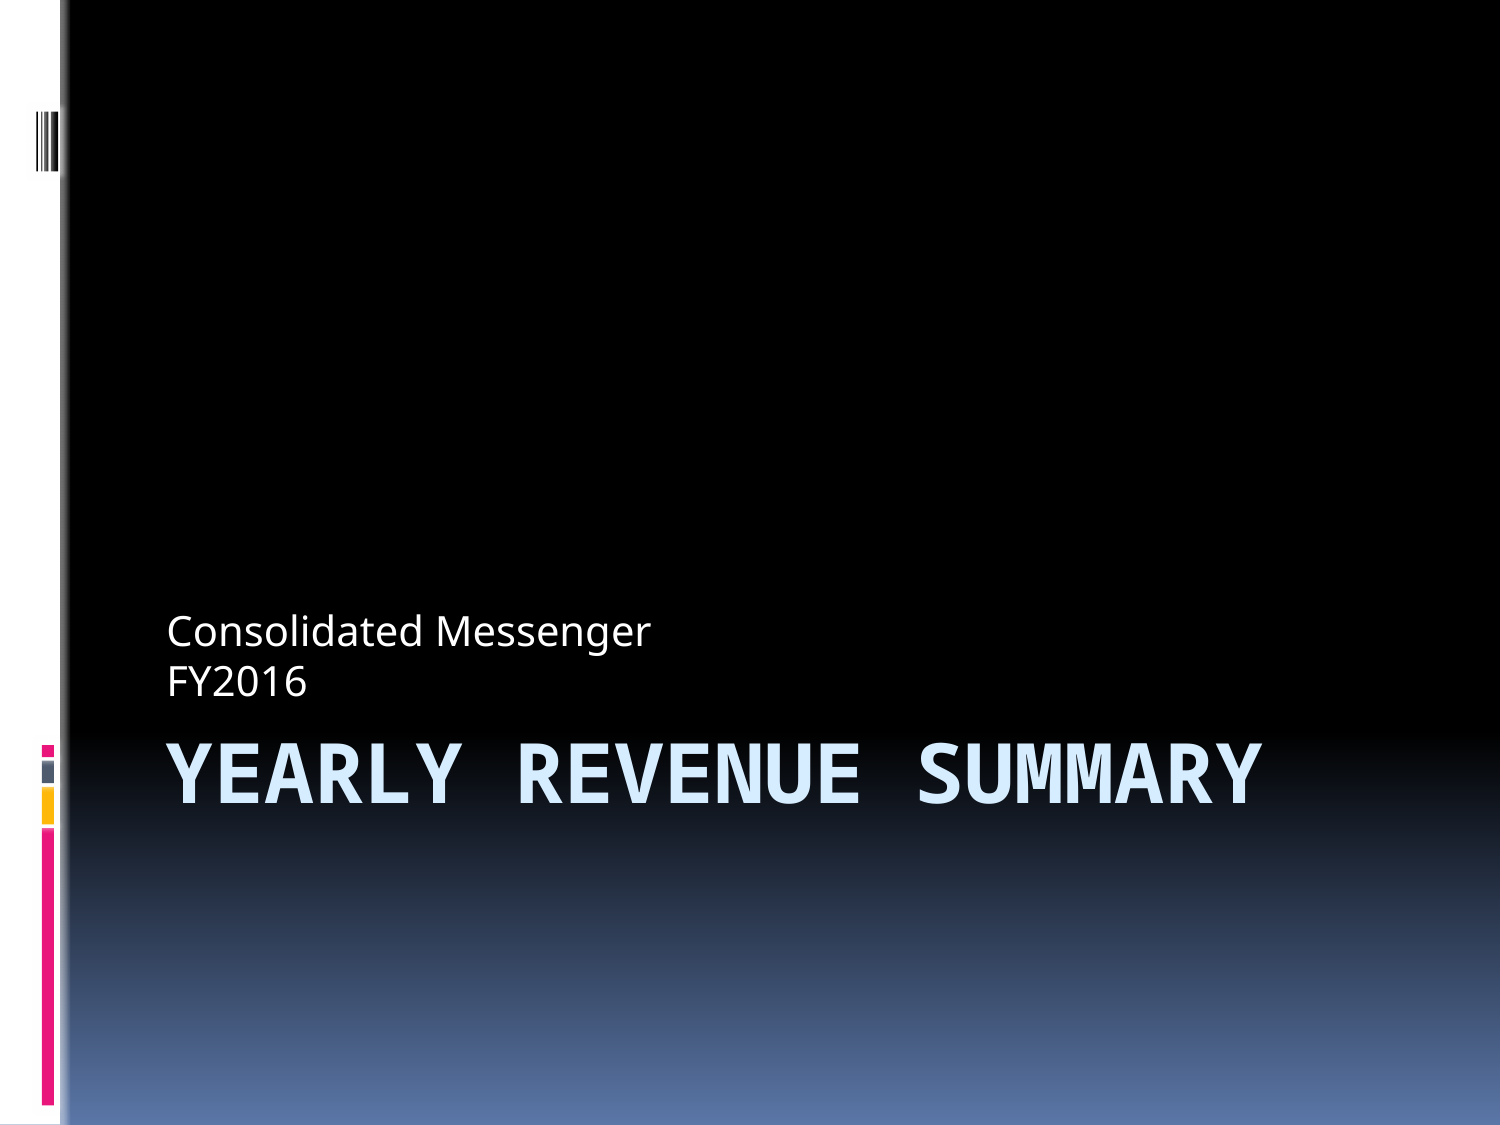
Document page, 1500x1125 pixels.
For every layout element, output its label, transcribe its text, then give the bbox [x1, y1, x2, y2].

subtitle Consolidated Messenger FY2016 [150, 464, 1425, 713]
title Yearly Revenue Summary [150, 713, 1425, 1037]
